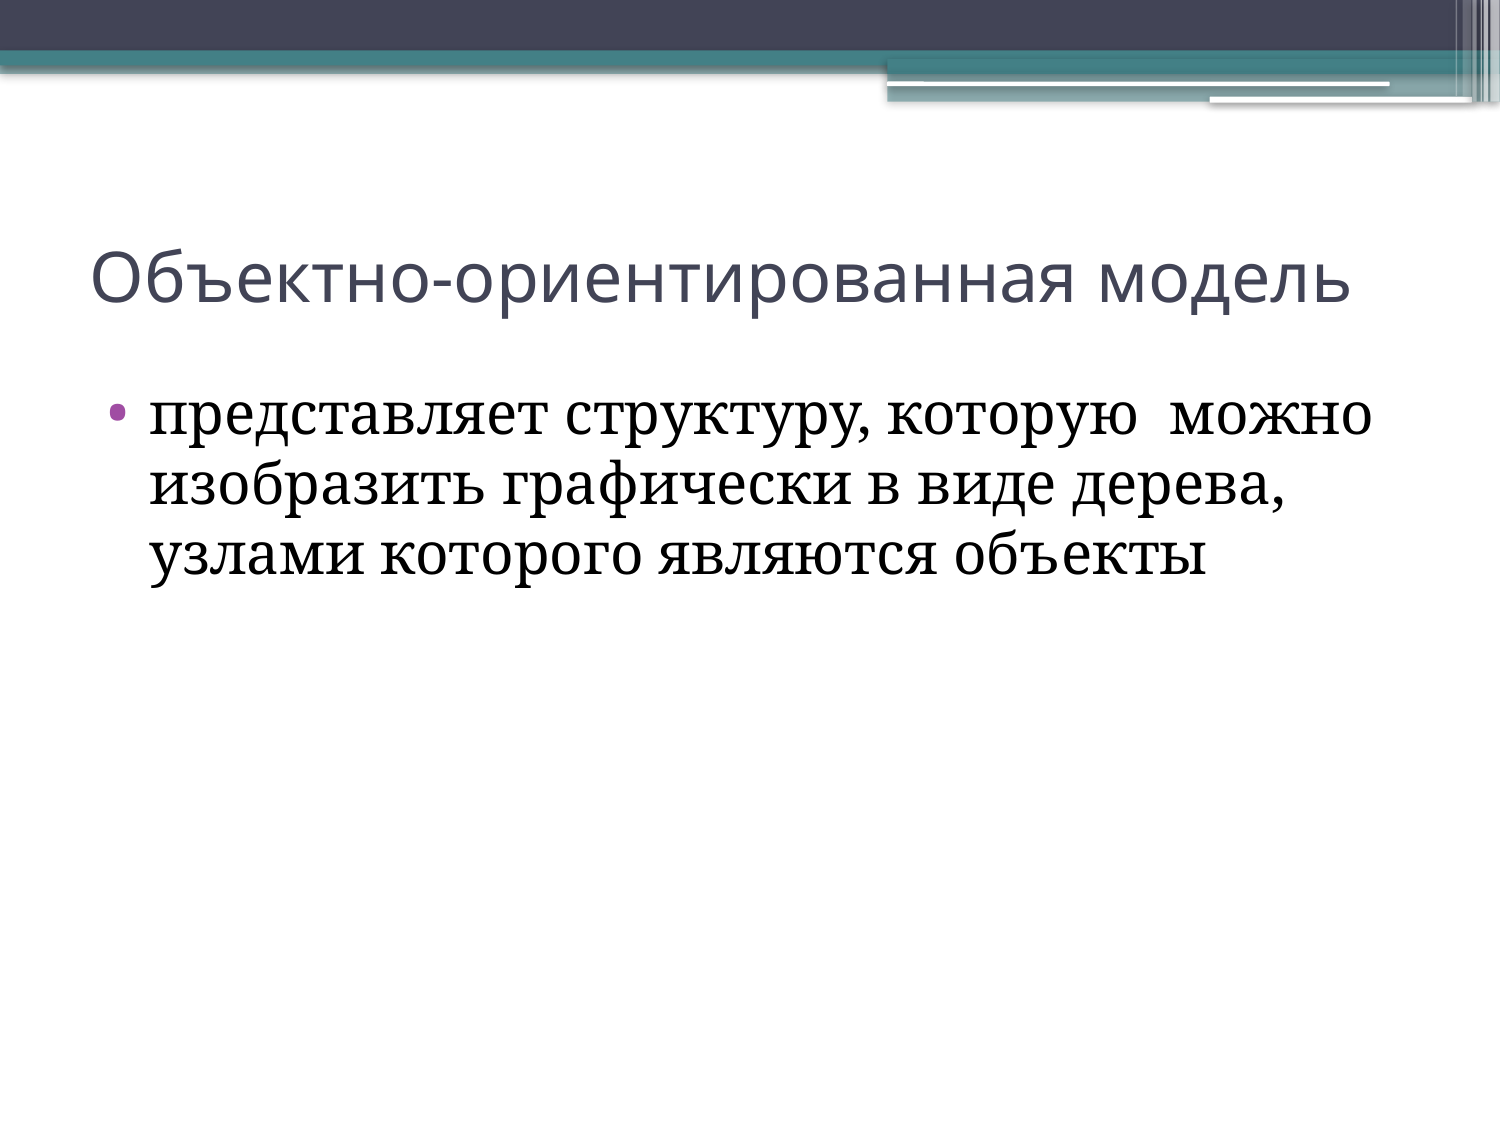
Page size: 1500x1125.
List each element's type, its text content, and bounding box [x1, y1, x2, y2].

list представляет структуру, которую можно изобразить графически в виде дерева, узлами которого являются объекты [75, 368, 1425, 1079]
title Объектно-ориентированная модель [75, 187, 1425, 363]
